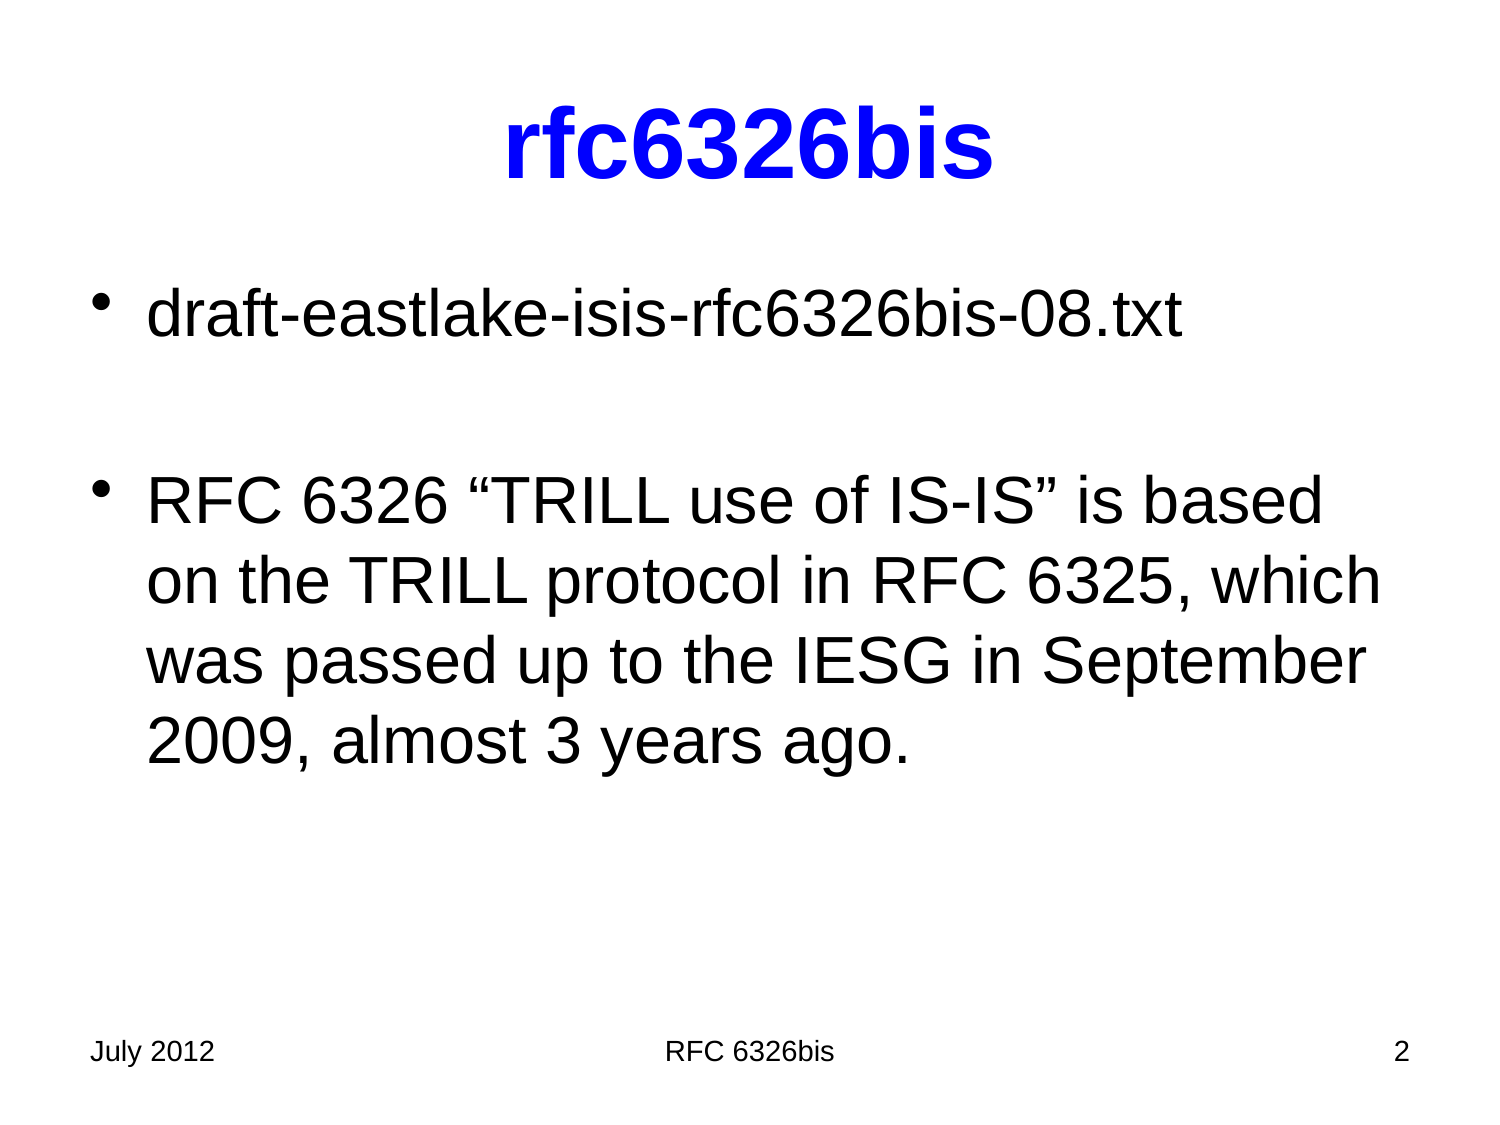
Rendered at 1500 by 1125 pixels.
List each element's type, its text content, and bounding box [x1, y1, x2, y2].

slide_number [74, 1024, 426, 1103]
footer RFC 6326bis [512, 1024, 988, 1103]
title rfc6326bis [75, 45, 1425, 233]
list draft-eastlake-isis-rfc6326bis-08.txt RFC 6326 “TRILL use of IS-IS” is based on the TRILL protocol in RFC 6325, which was passed up to the IESG in September 2009, almost 3 years ago. [75, 262, 1425, 1005]
slide_number 2 [1074, 1024, 1426, 1103]
